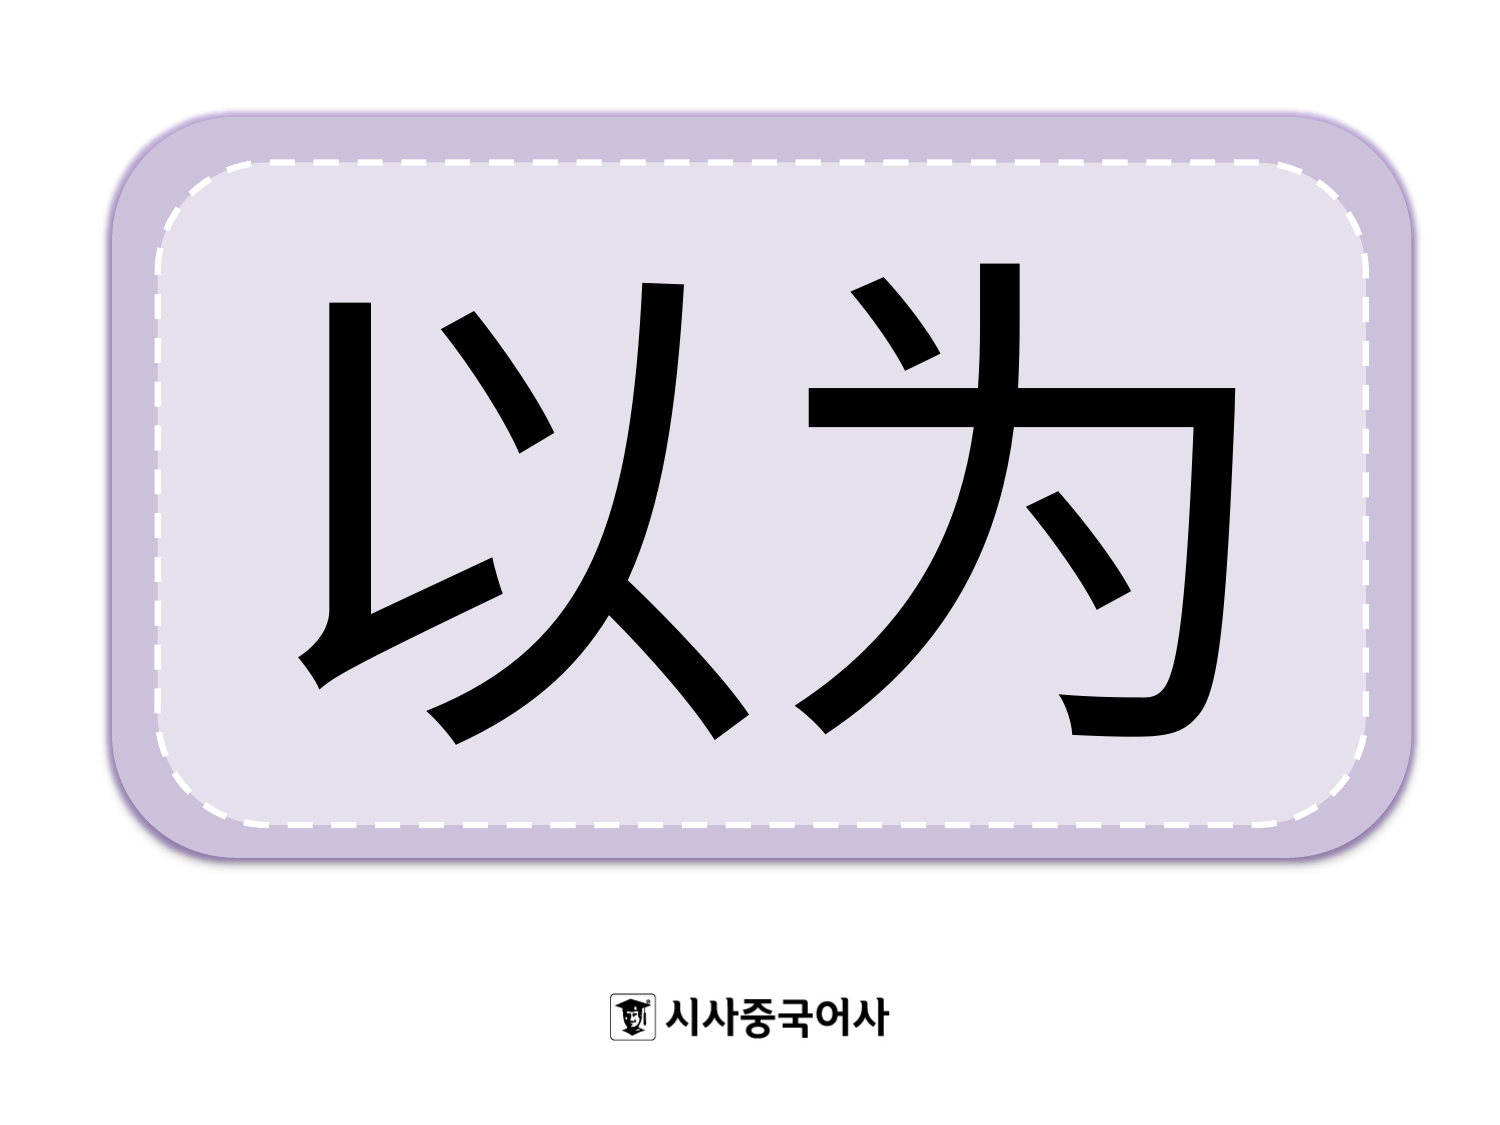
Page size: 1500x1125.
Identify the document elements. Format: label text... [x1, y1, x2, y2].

picture [602, 987, 898, 1047]
text_box 以为 [162, 160, 1371, 824]
